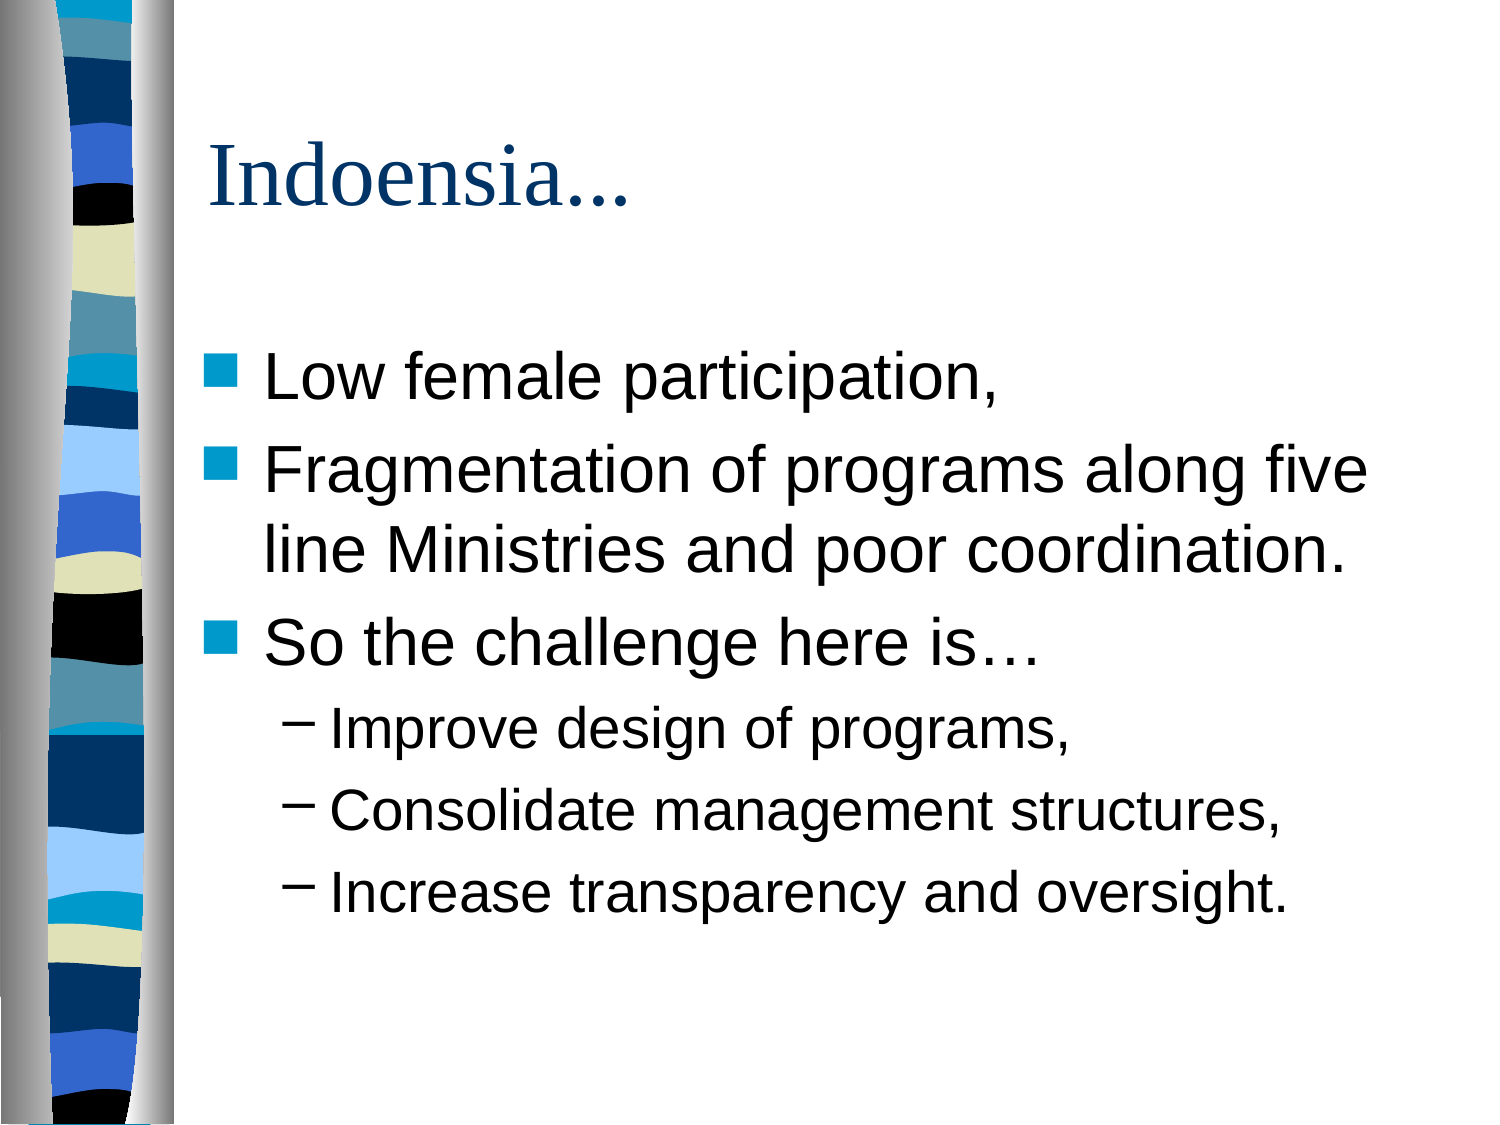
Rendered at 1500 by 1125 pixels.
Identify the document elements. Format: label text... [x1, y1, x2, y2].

list Low female participation, Fragmentation of programs along five line Ministries and poor coordination. So the challenge here is… Improve design of programs, Consolidate management structures, Increase transparency and oversight. [192, 324, 1468, 1001]
title Indoensia... [192, 74, 1468, 263]
